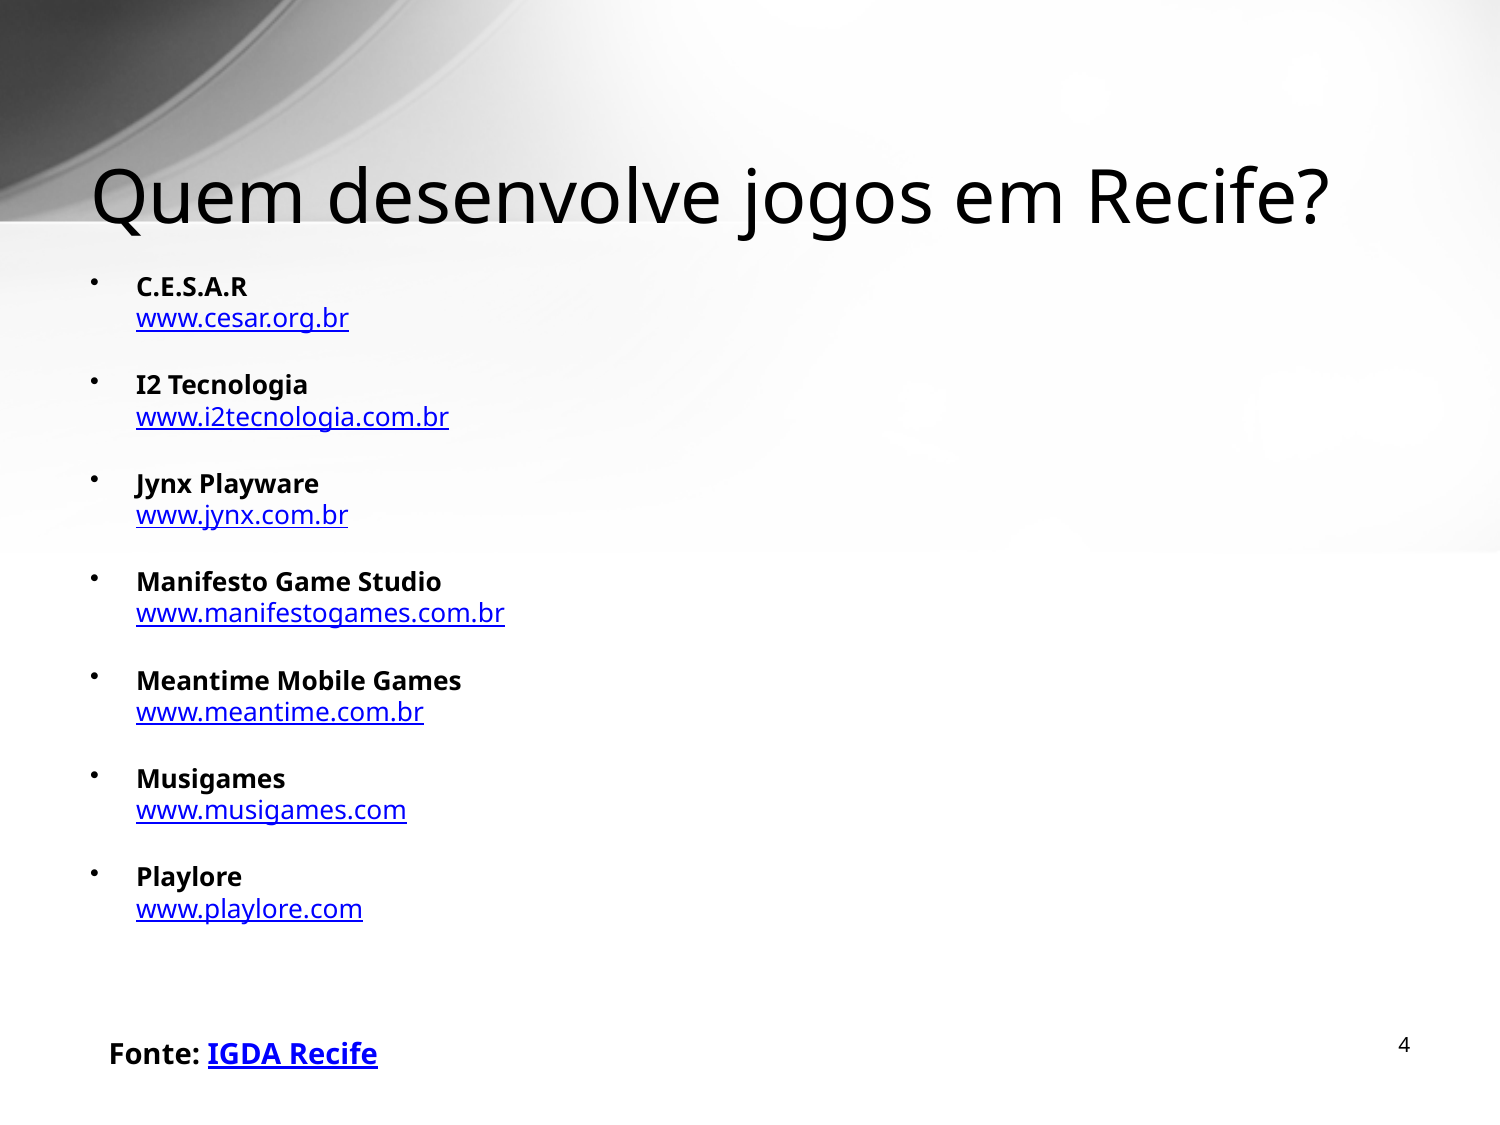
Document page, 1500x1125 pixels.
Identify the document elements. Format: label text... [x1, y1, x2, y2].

title Quem desenvolve jogos em Recife? [74, 58, 1426, 247]
list C.E.S.A.R www.cesar.org.br I2 Tecnologia www.i2tecnologia.com.br Jynx Playware www.jynx.com.br Manifesto Game Studio www.manifestogames.com.br Meantime Mobile Games www.meantime.com.br Musigames www.musigames.com Playlore www.playlore.com [74, 262, 1426, 1006]
slide_number 4 [1074, 1024, 1425, 1103]
text_box Fonte: IGDA Recife [93, 1027, 469, 1083]
picture [0, 0, 1500, 1125]
